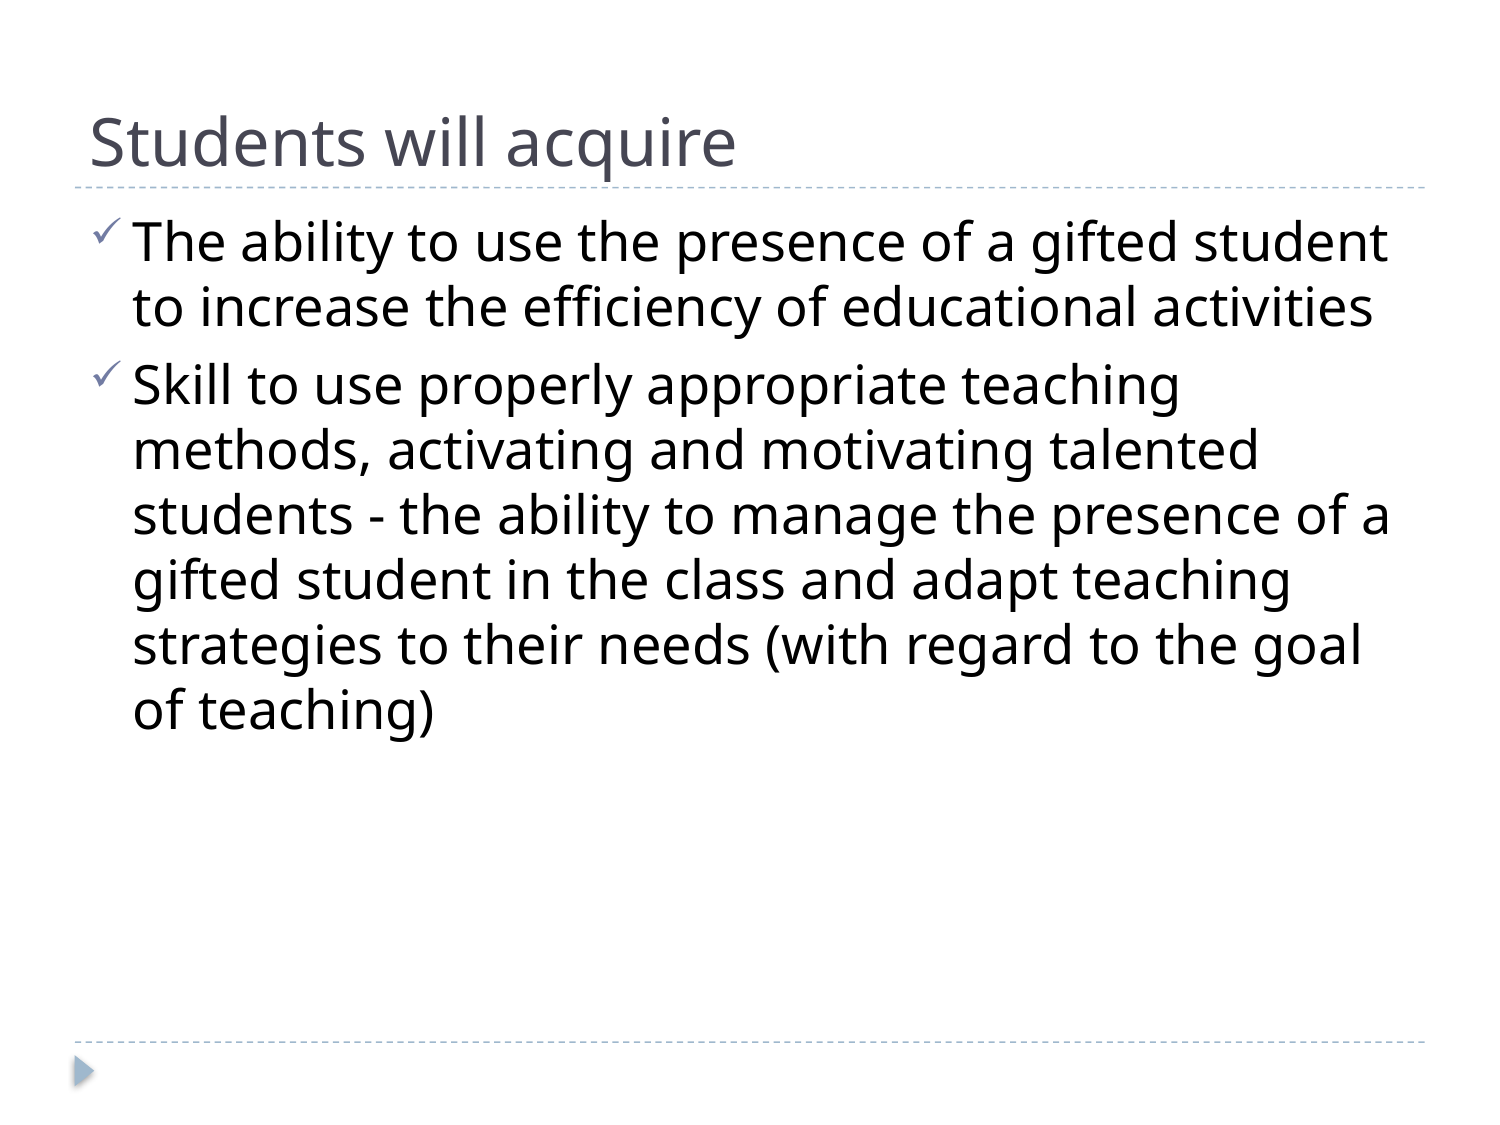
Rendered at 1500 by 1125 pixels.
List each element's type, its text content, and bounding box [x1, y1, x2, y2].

title Students will acquire [75, 24, 1425, 188]
list The ability to use the presence of a gifted student to increase the efficiency of educational activities Skill to use properly appropriate teaching methods, activating and motivating talented students - the ability to manage the presence of a gifted student in the class and adapt teaching strategies to their needs (with regard to the goal of teaching) [75, 200, 1425, 1010]
